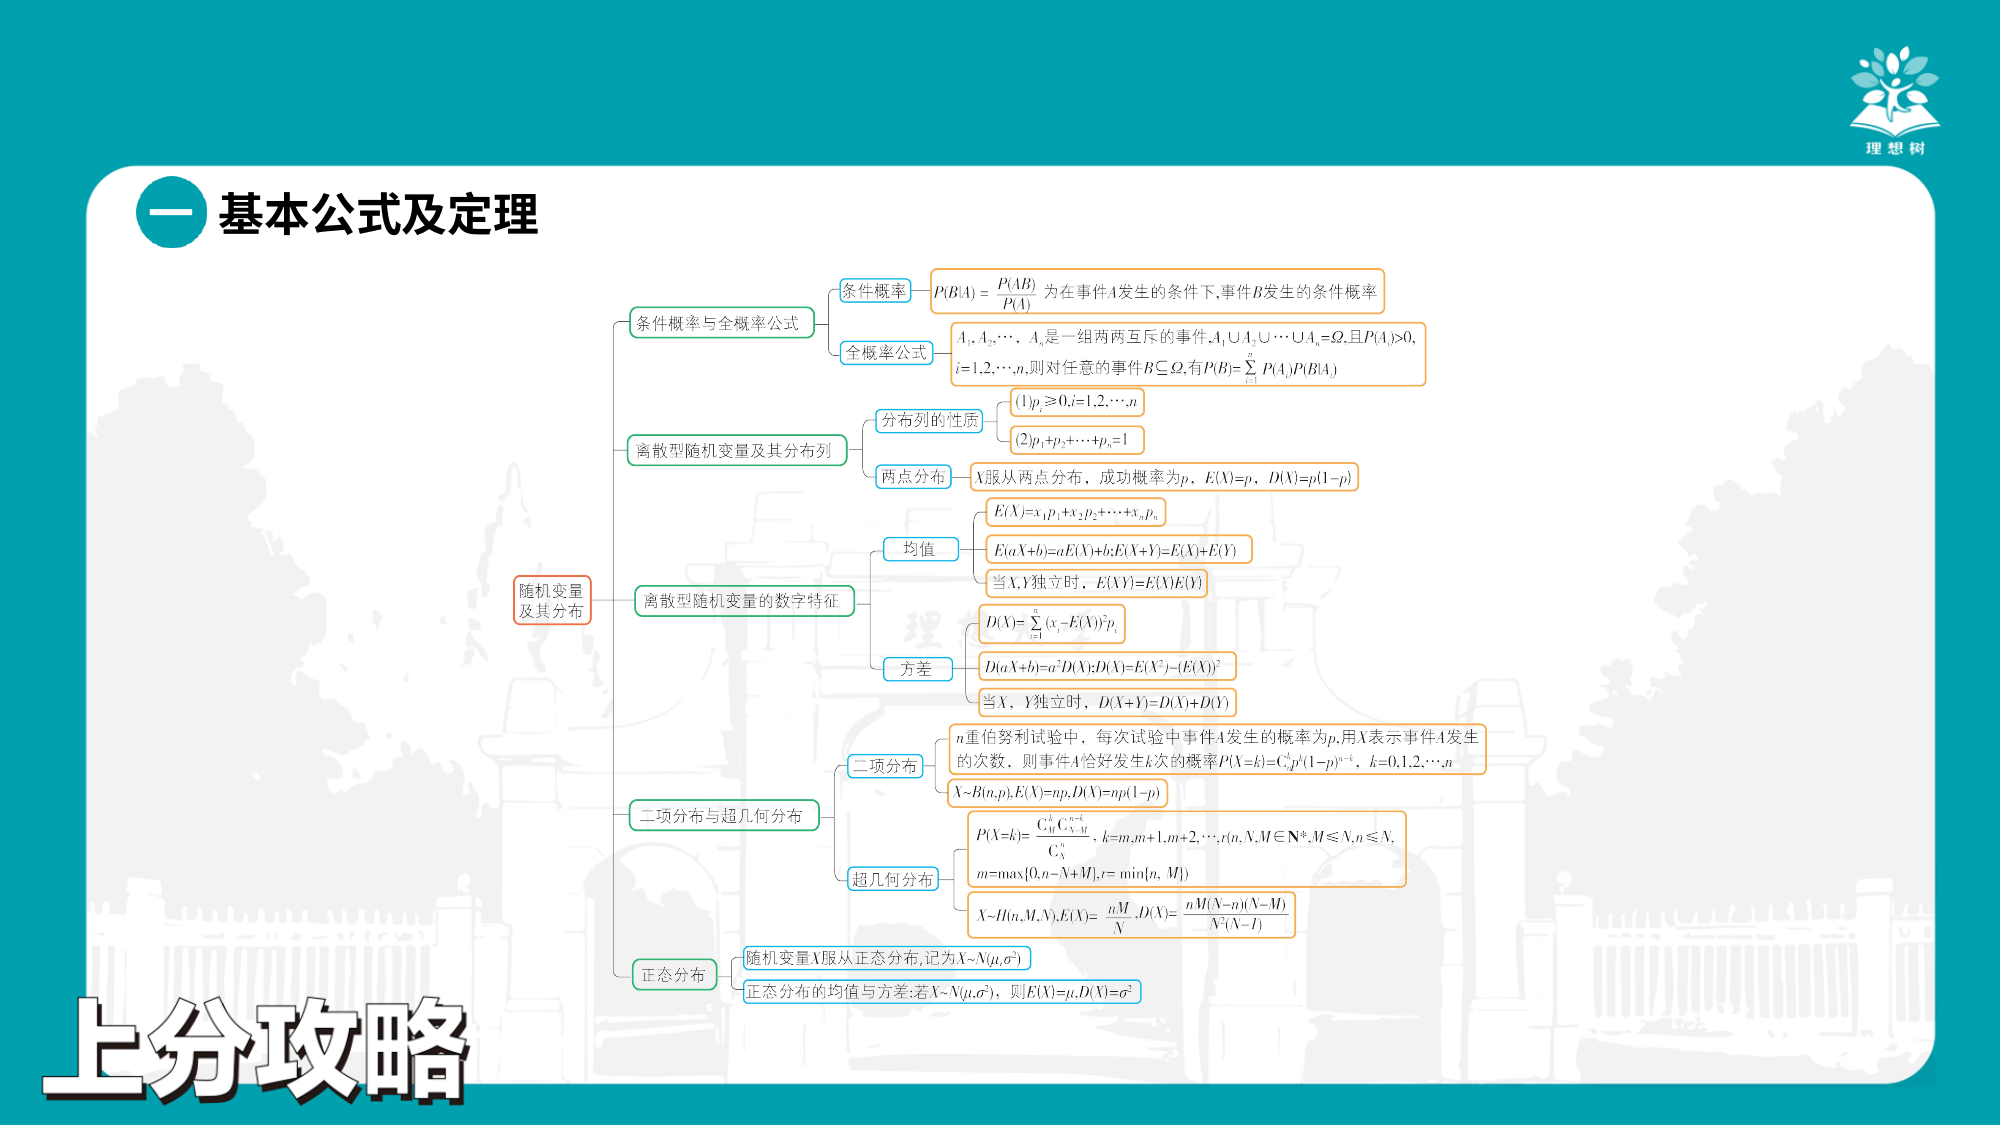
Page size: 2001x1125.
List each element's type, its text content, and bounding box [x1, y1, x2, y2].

picture [0, 0, 2000, 1125]
text_box 基本公式及定理 [218, 176, 1865, 248]
